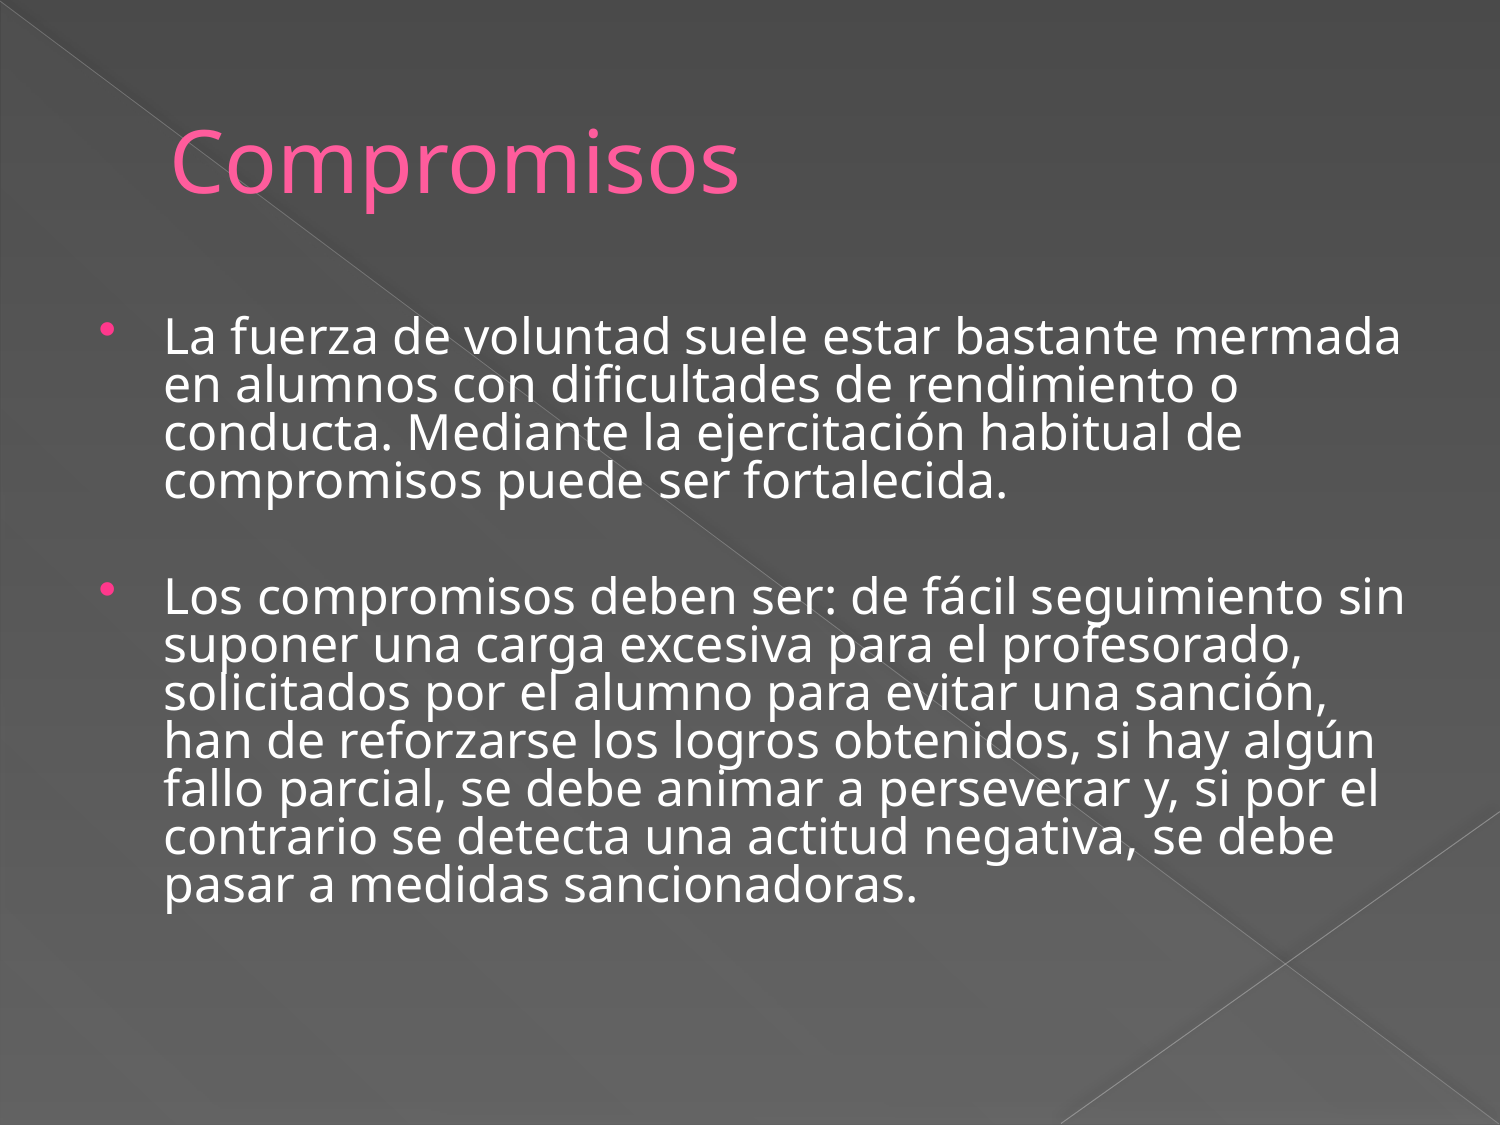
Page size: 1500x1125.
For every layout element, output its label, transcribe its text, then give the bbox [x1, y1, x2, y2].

list La fuerza de voluntad suele estar bastante mermada en alumnos con dificultades de rendimiento o conducta. Mediante la ejercitación habitual de compromisos puede ser fortalecida. Los compromisos deben ser: de fácil seguimiento sin suponer una carga excesiva para el profesorado, solicitados por el alumno para evitar una sanción, han de reforzarse los logros obtenidos, si hay algún fallo parcial, se debe animar a perseverar y, si por el contrario se detecta una actitud negativa, se debe pasar a medidas sancionadoras. [74, 308, 1426, 1060]
title Compromisos [75, 43, 1425, 274]
